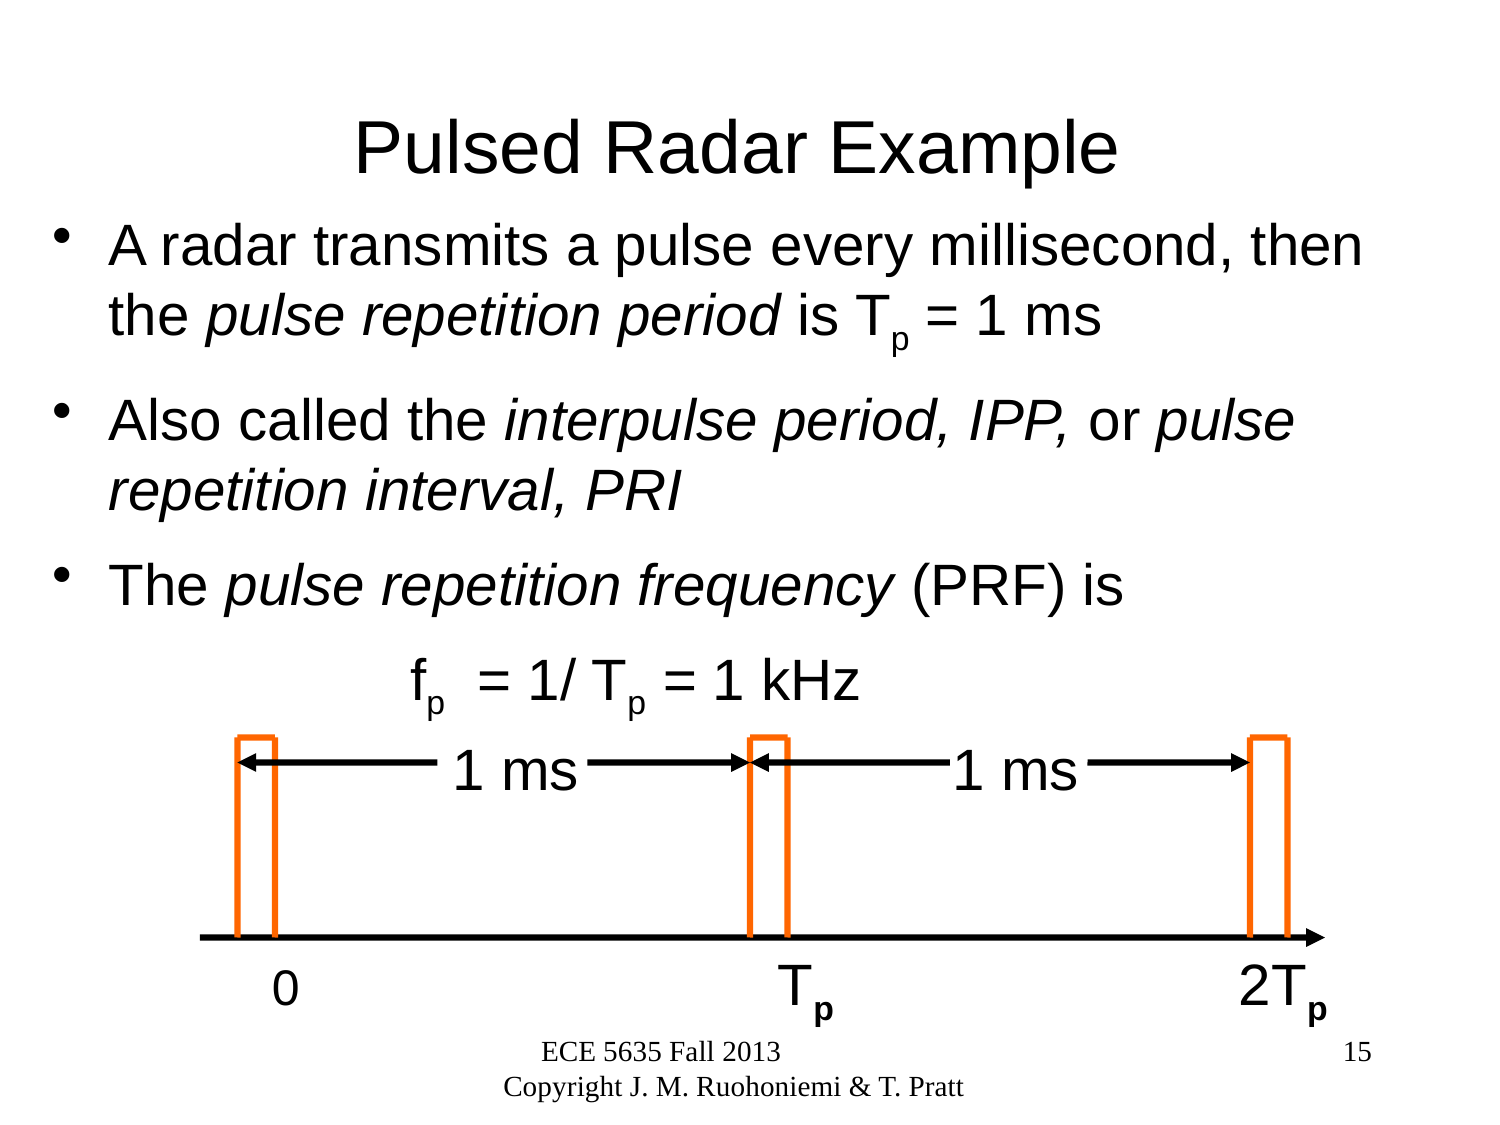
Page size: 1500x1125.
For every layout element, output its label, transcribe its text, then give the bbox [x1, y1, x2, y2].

title Pulsed Radar Example [99, 49, 1376, 199]
slide_number 15 [1074, 1024, 1388, 1101]
text_box [594, 756, 750, 769]
text_box [750, 756, 937, 769]
list A radar transmits a pulse every millisecond, then the pulse repetition period is Tp = 1 ms Also called the interpulse period, IPP, or pulse repetition interval, PRI The pulse repetition frequency (PRF) is fp = 1/ Tp = 1 kHz [37, 199, 1401, 988]
text_box 0 Tp 2Tp [257, 939, 1343, 1035]
footer ECE 5635 Fall 2013 Copyright J. M. Ruohoniemi & T. Pratt [487, 1035, 988, 1101]
text_box [1094, 756, 1250, 769]
text_box 1 ms [437, 725, 594, 810]
text_box [1288, 931, 1325, 939]
text_box 1 ms [937, 725, 1094, 810]
text_box [237, 756, 437, 769]
